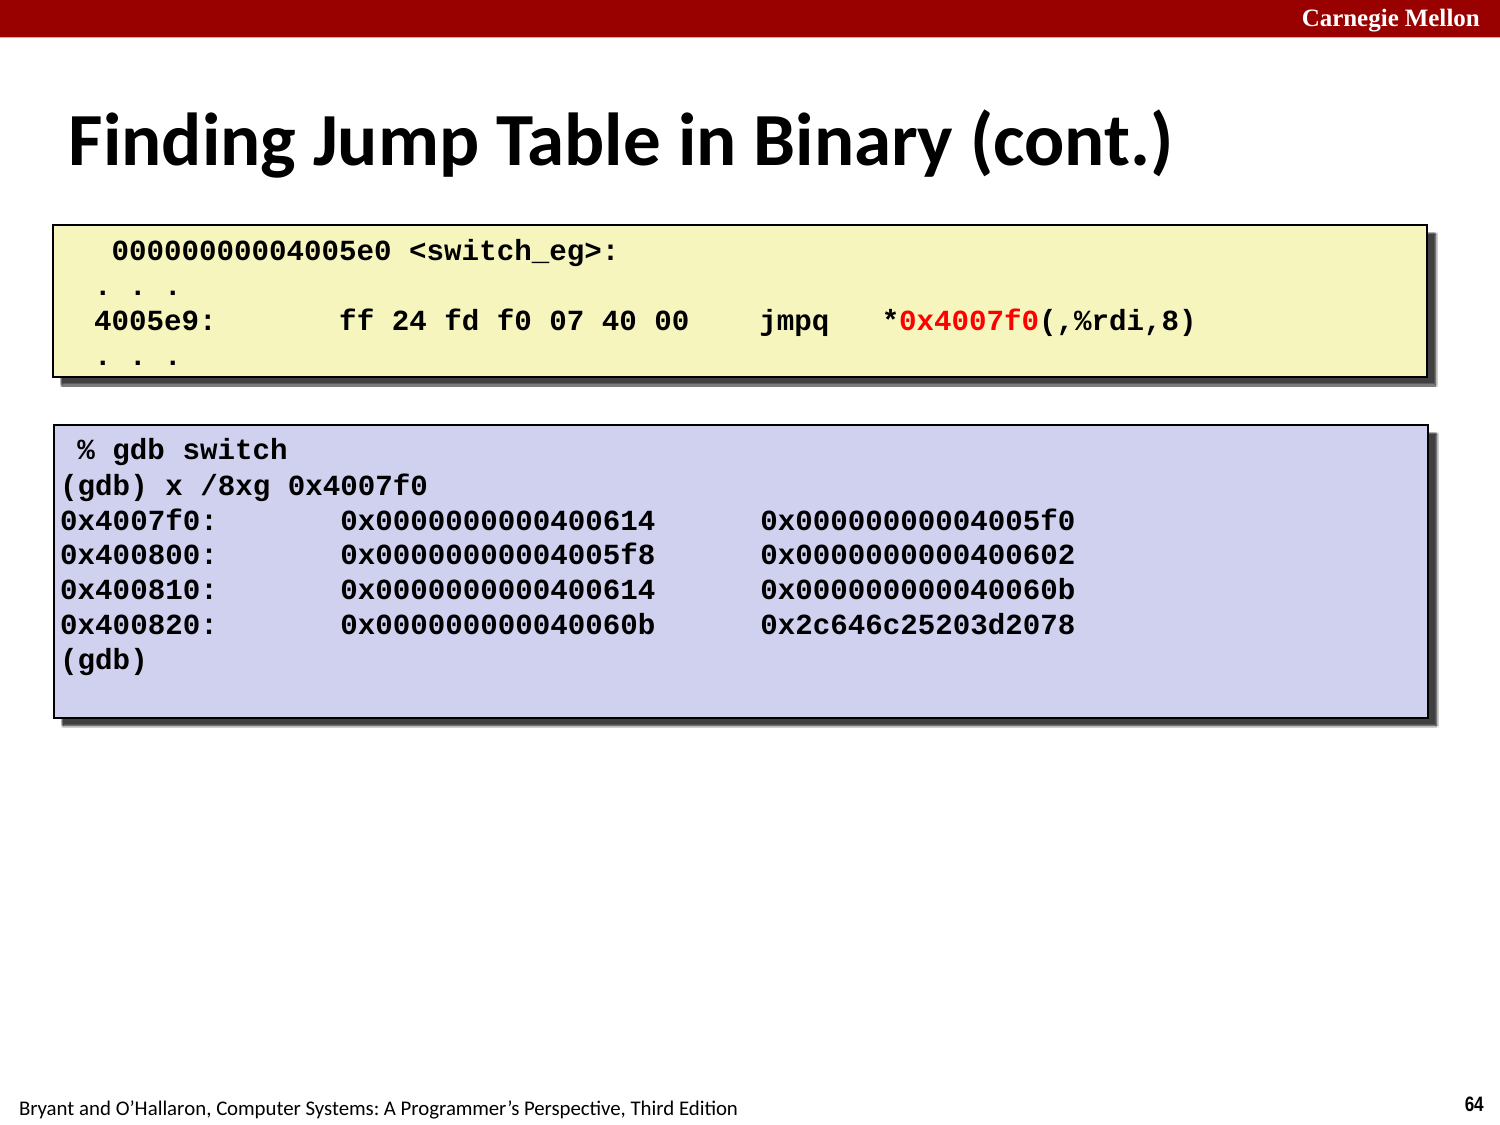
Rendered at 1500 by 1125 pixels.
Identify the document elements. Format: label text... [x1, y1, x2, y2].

text_box 00000000004005e0 <switch_eg>: . . . 4005e9: ff 24 fd f0 07 40 00 jmpq *0x4007f0(,%rdi,8) . . . [52, 224, 1428, 377]
text_box % gdb switch (gdb) x /8xg 0x4007f0 0x4007f0: 0x0000000000400614 0x00000000004005f0 0x400800: 0x00000000004005f8 0x0000000000400602 0x400810: 0x0000000000400614 0x000000000040060b 0x400820: 0x000000000040060b 0x2c646c25203d2078 (gdb) [53, 424, 1429, 718]
title Finding Jump Table in Binary (cont.) [62, 41, 1438, 230]
